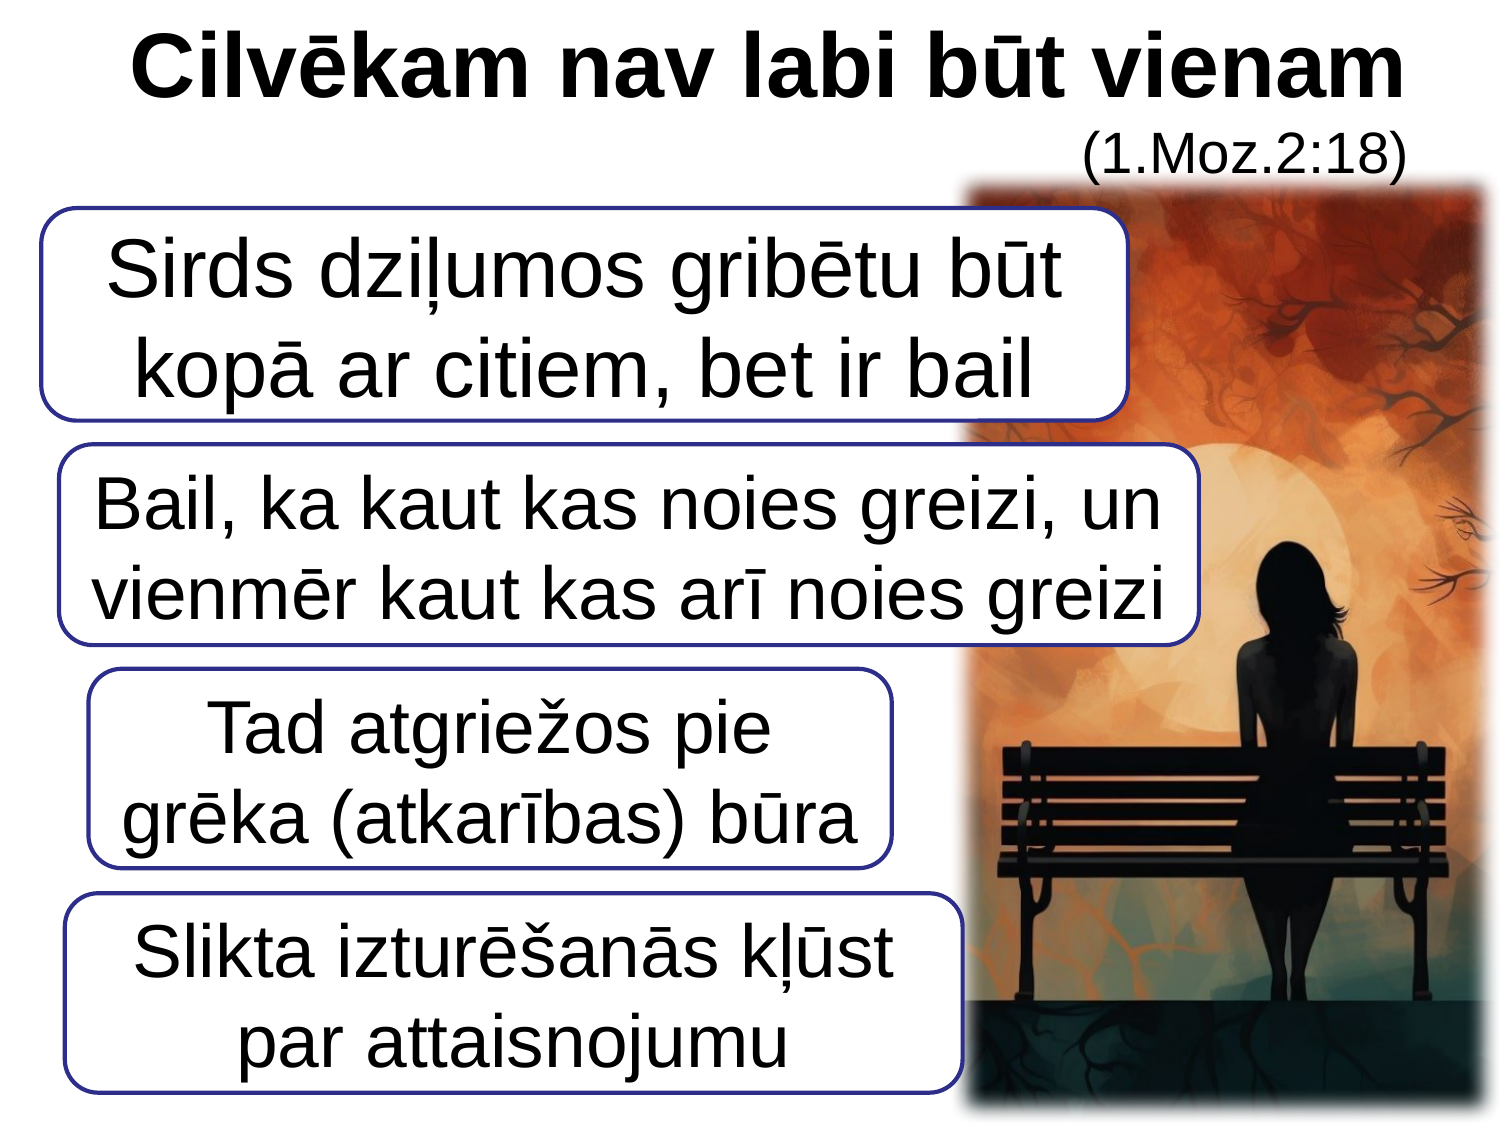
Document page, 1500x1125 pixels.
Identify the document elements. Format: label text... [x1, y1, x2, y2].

text_box Sirds dziļumos gribētu būt kopā ar citiem, bet ir bail [39, 205, 945, 423]
text_box Tad atgriežos pie grēka (atkarības) būra [86, 666, 894, 871]
text_box [25, 0, 456, 150]
title Cilvēkam nav labi būt vienam (1.Moz.2:18) [456, 41, 1425, 150]
text_box Slikta izturēšanās kļūst par attaisnojumu [62, 891, 945, 1095]
picture [950, 168, 1500, 1125]
text_box Bail, ka kaut kas noies greizi, un vienmēr kaut kas arī noies greizi [56, 442, 945, 648]
